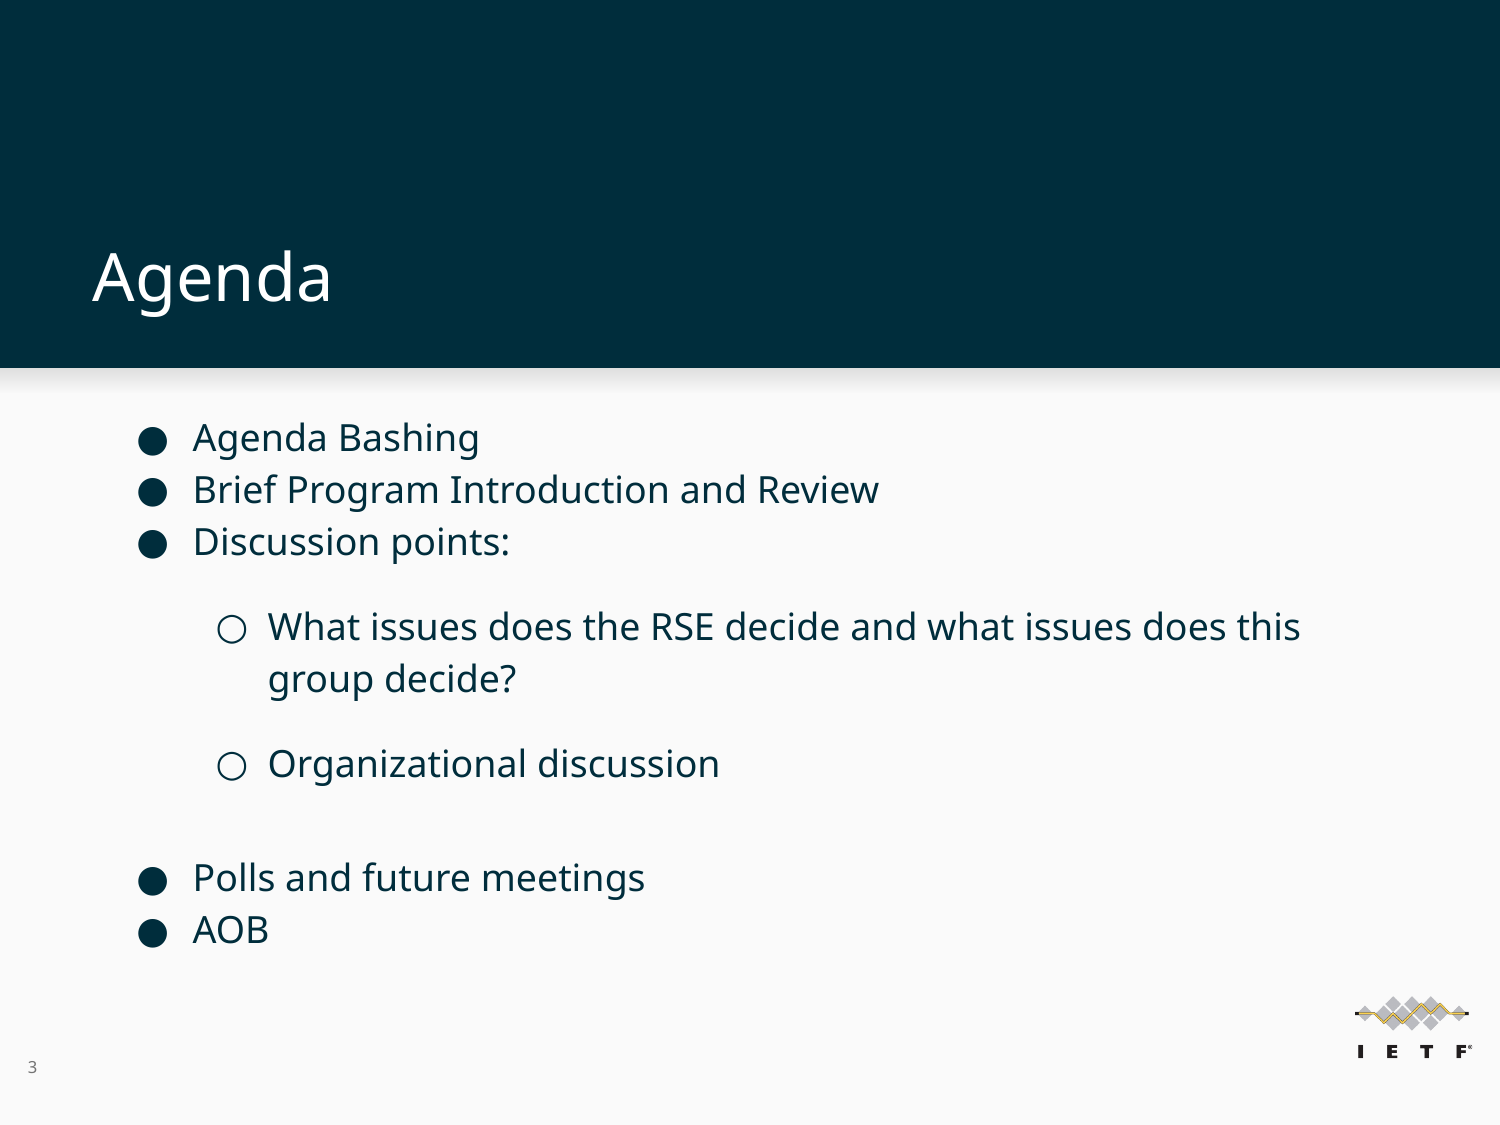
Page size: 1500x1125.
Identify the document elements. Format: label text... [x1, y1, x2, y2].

picture [1345, 988, 1482, 1066]
slide_number 3 [12, 1025, 103, 1112]
list Agenda Bashing Brief Program Introduction and Review Discussion points: What issues does the RSE decide and what issues does this group decide? Organizational discussion Polls and future meetings AOB [102, 392, 1427, 986]
title Agenda [77, 161, 1427, 330]
